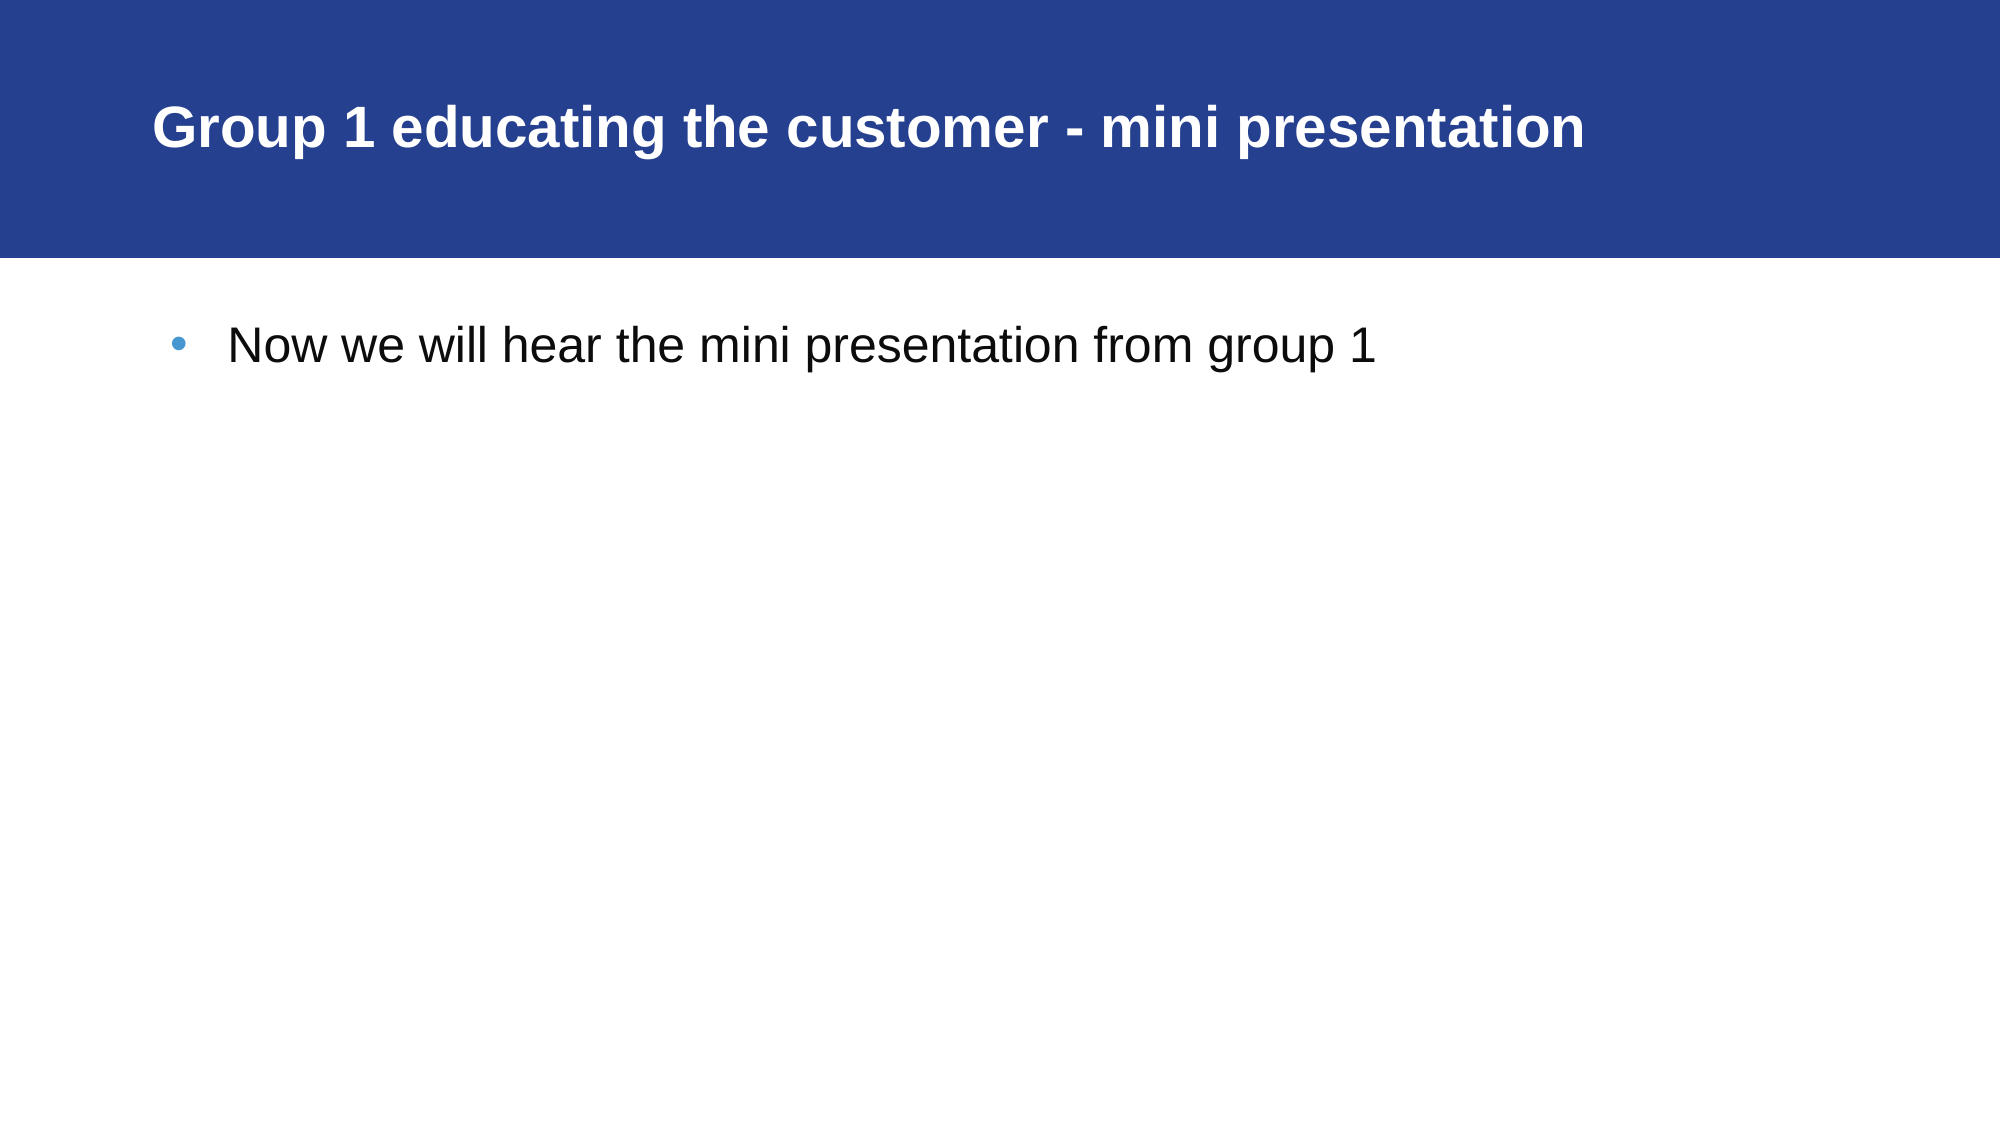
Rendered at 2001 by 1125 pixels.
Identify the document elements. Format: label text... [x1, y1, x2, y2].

list Now we will hear the mini presentation from group 1 [137, 299, 1863, 1025]
title Group 1 educating the customer - mini presentation [137, 20, 1863, 238]
